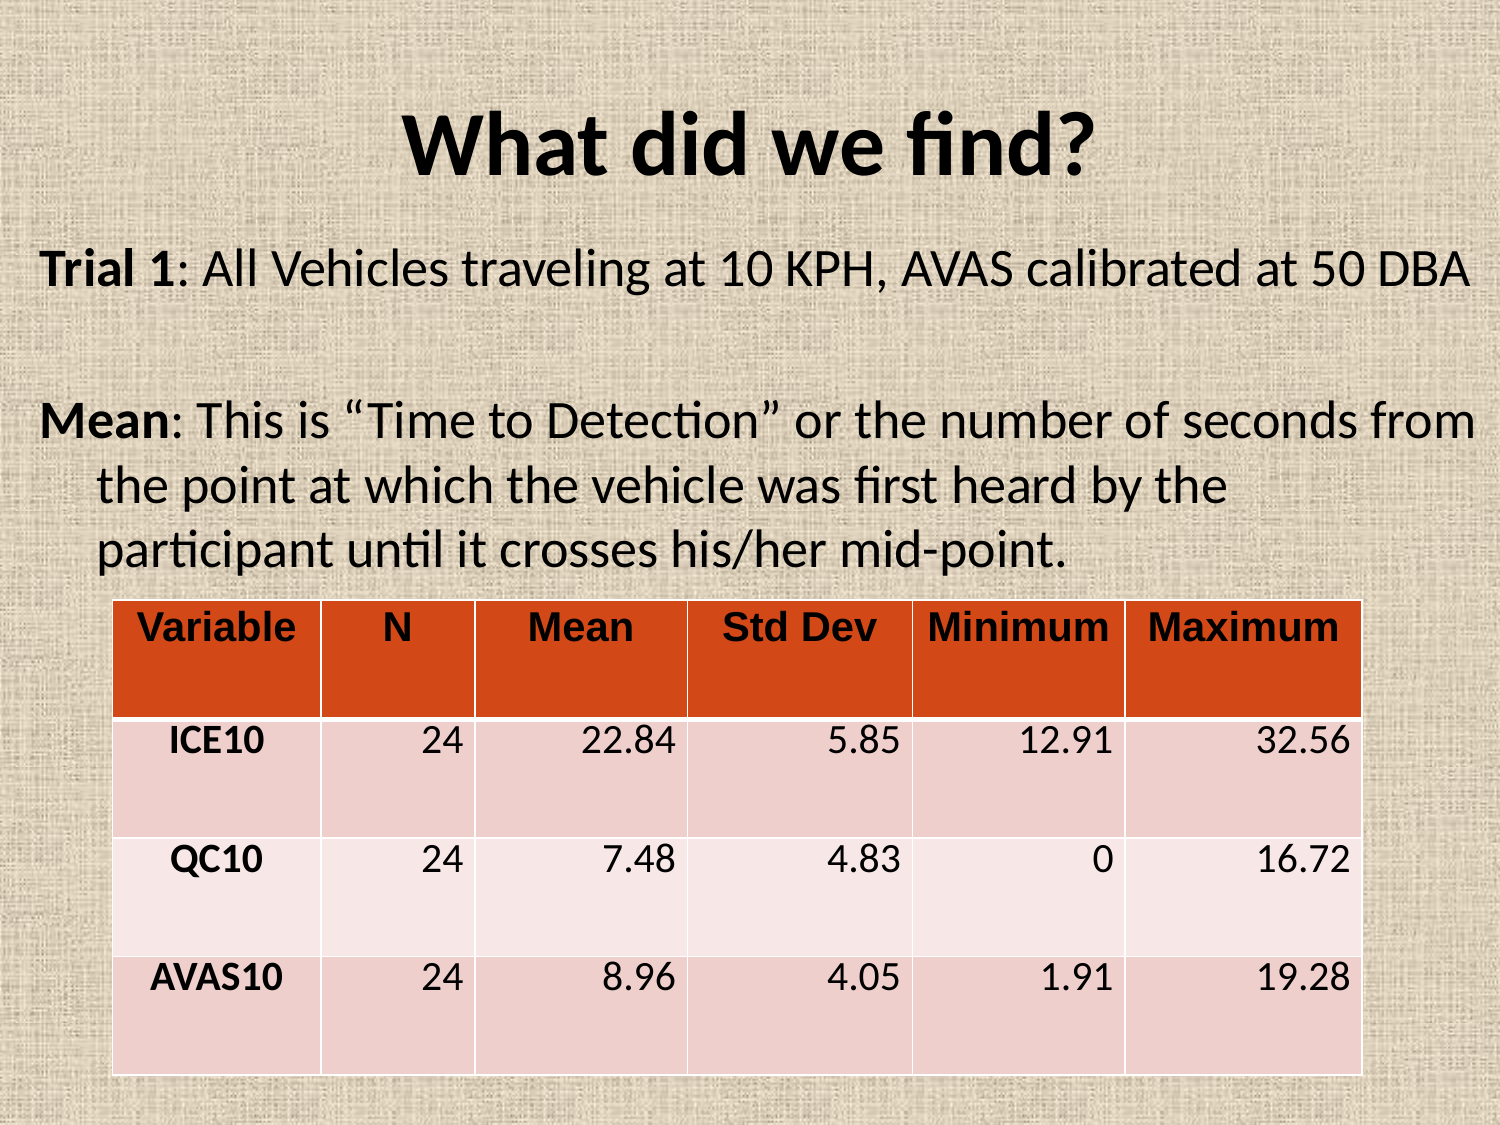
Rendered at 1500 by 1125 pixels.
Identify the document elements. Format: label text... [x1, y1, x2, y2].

table_cell 1.91 [913, 957, 1124, 1074]
table_cell ICE10 [113, 722, 320, 837]
table_header Minimum [913, 601, 1124, 717]
table_cell AVAS10 [113, 957, 320, 1074]
table_cell QC10 [113, 839, 320, 956]
table_header Mean [476, 601, 687, 717]
table_cell 0 [913, 839, 1124, 956]
table_cell 16.72 [1126, 839, 1361, 956]
table_cell 24 [322, 957, 474, 1074]
table_cell 5.85 [688, 722, 912, 837]
table_cell 22.84 [476, 722, 687, 837]
table_header Std Dev [688, 601, 912, 717]
title What did we find? [75, 45, 1425, 224]
table_header Variable [113, 601, 320, 717]
table_header N [322, 601, 474, 717]
table_cell 12.91 [913, 722, 1124, 837]
table_header Maximum [1126, 601, 1361, 717]
table_cell 4.83 [688, 839, 912, 956]
table_cell 4.05 [688, 957, 912, 1074]
table_cell 24 [322, 722, 474, 837]
list Trial 1: All Vehicles traveling at 10 KPH, AVAS calibrated at 50 DBA Mean: This is “Time to Detection” or the number of seconds from the point at which the vehicle was first heard by the participant until it crosses his/her mid-point. [24, 224, 1500, 613]
table_cell 24 [322, 839, 474, 956]
picture [0, 0, 1500, 1125]
table_cell 19.28 [1126, 957, 1361, 1074]
table_cell 8.96 [476, 957, 687, 1074]
table_cell 7.48 [476, 839, 687, 956]
table_cell 32.56 [1126, 722, 1361, 837]
